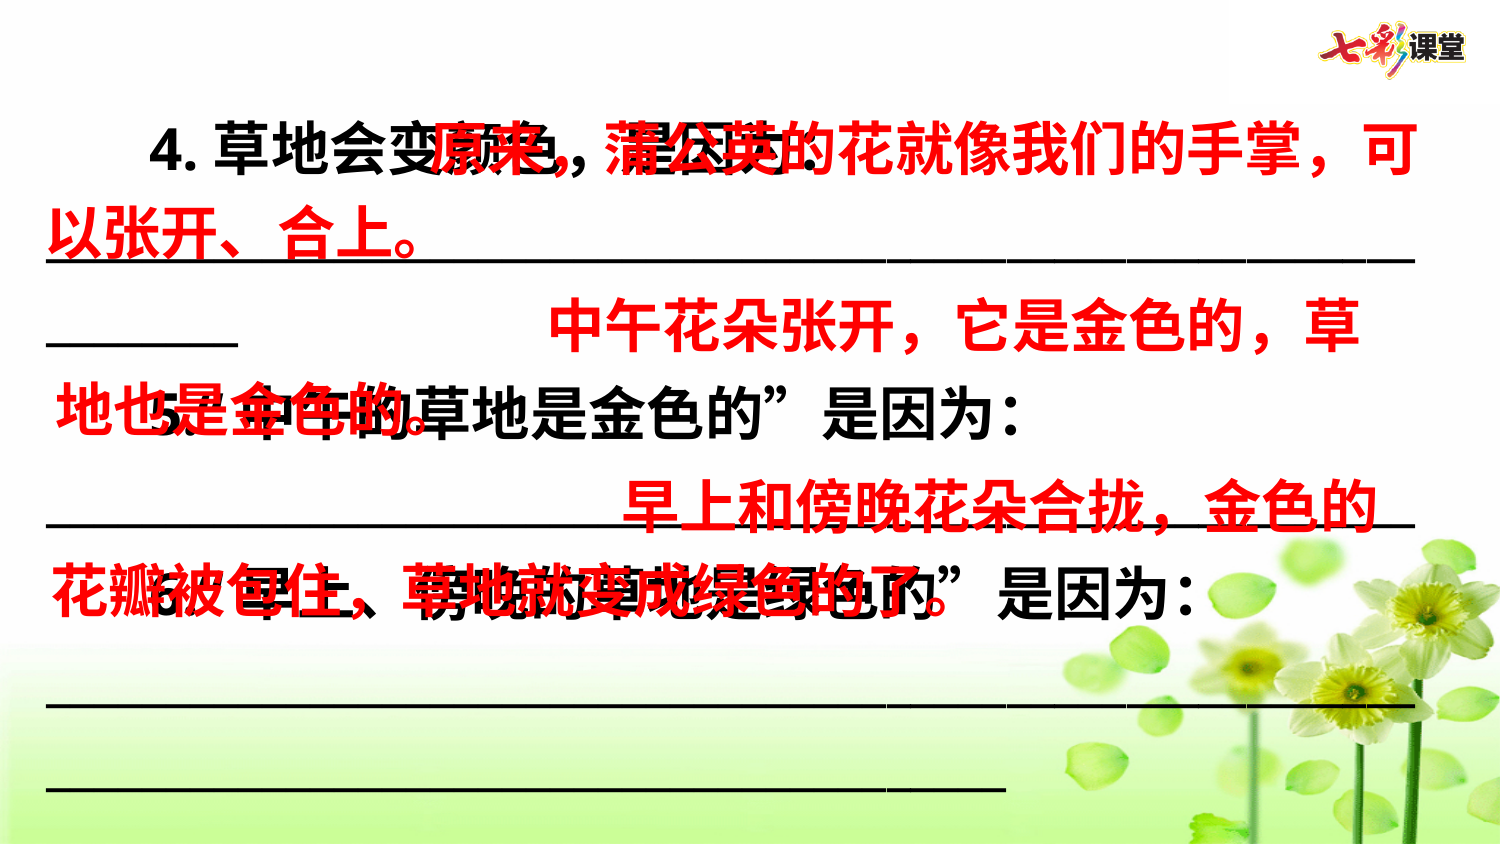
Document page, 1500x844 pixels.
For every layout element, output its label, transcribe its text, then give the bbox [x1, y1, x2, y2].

text_box 4.草地会变颜色，是因为：_________________________________________________________________ 5.“中午的草地是金色的”是因为：_________________________________________________________ 6.“早上、傍晚的草地是绿色的”是因为：_________________________________________________________________________________________________ [32, 91, 1436, 803]
text_box 早上和傍晚花朵合拢，金色的花瓣被包住，草地就变成绿色的了。 [36, 449, 1435, 632]
text_box 中午花朵张开，它是金色的，草地也是金色的。 [40, 274, 1435, 449]
picture [0, 0, 1500, 844]
text_box 原来，蒲公英的花就像我们的手掌，可以张开、合上。 [29, 91, 1435, 274]
